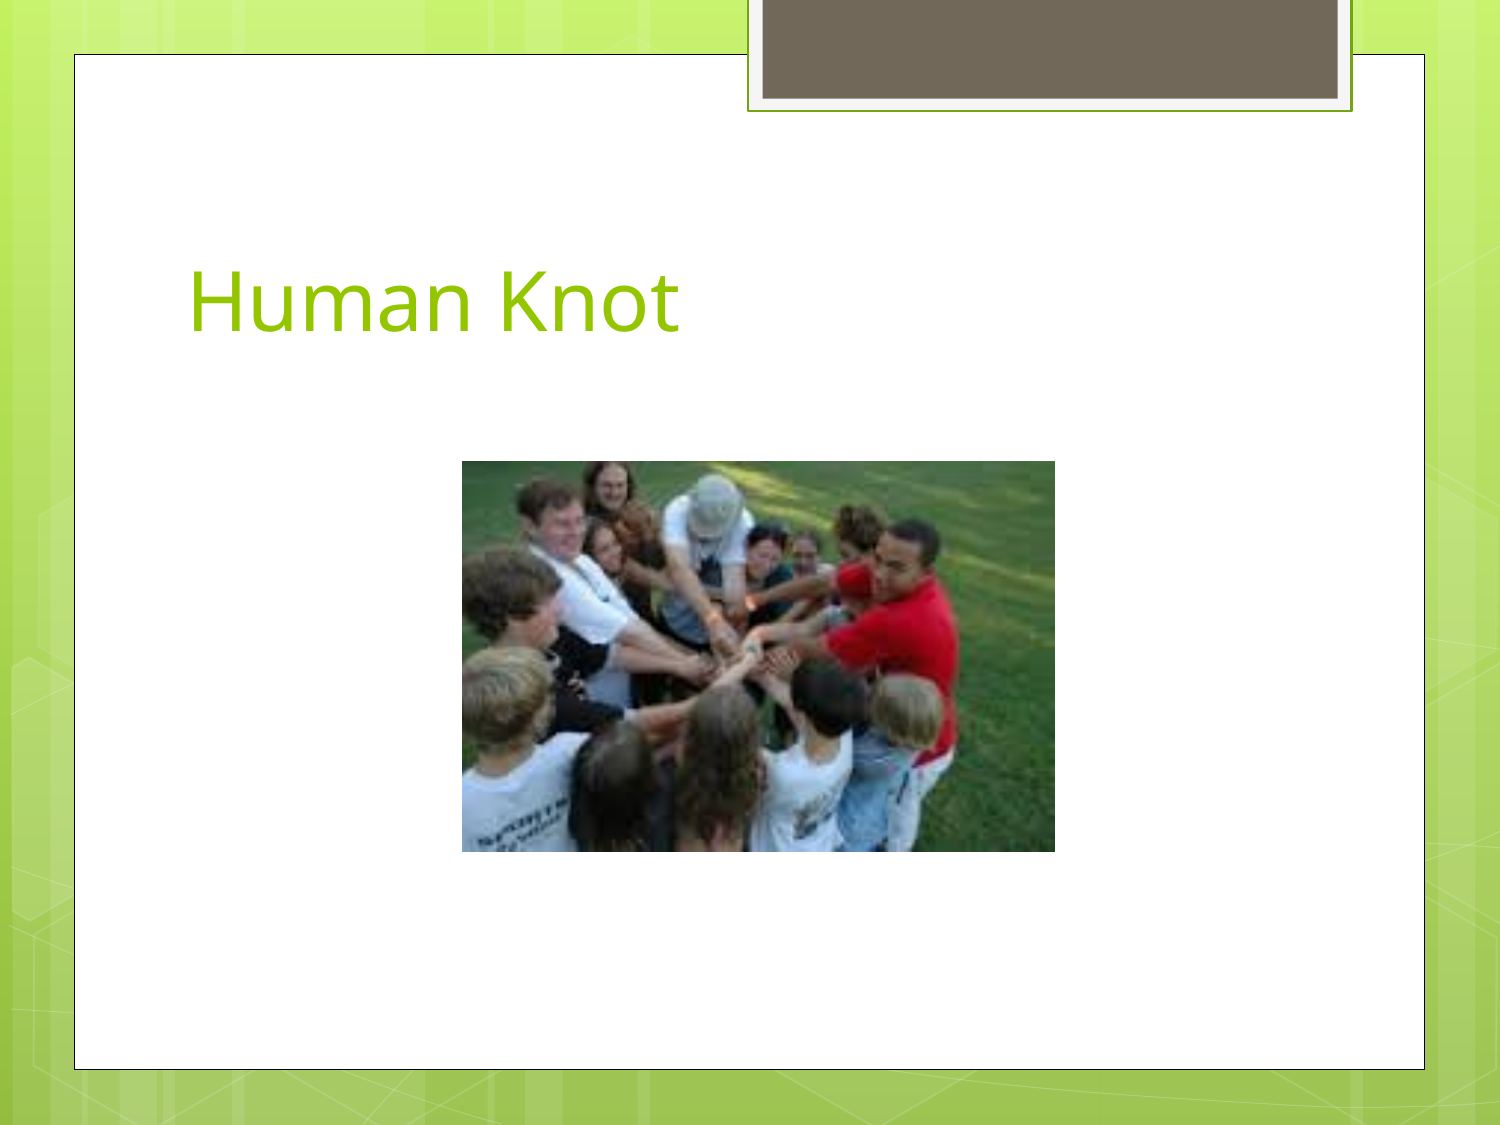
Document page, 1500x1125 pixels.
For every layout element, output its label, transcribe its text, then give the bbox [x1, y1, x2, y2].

picture [462, 460, 1055, 853]
title Human Knot [171, 168, 1324, 357]
